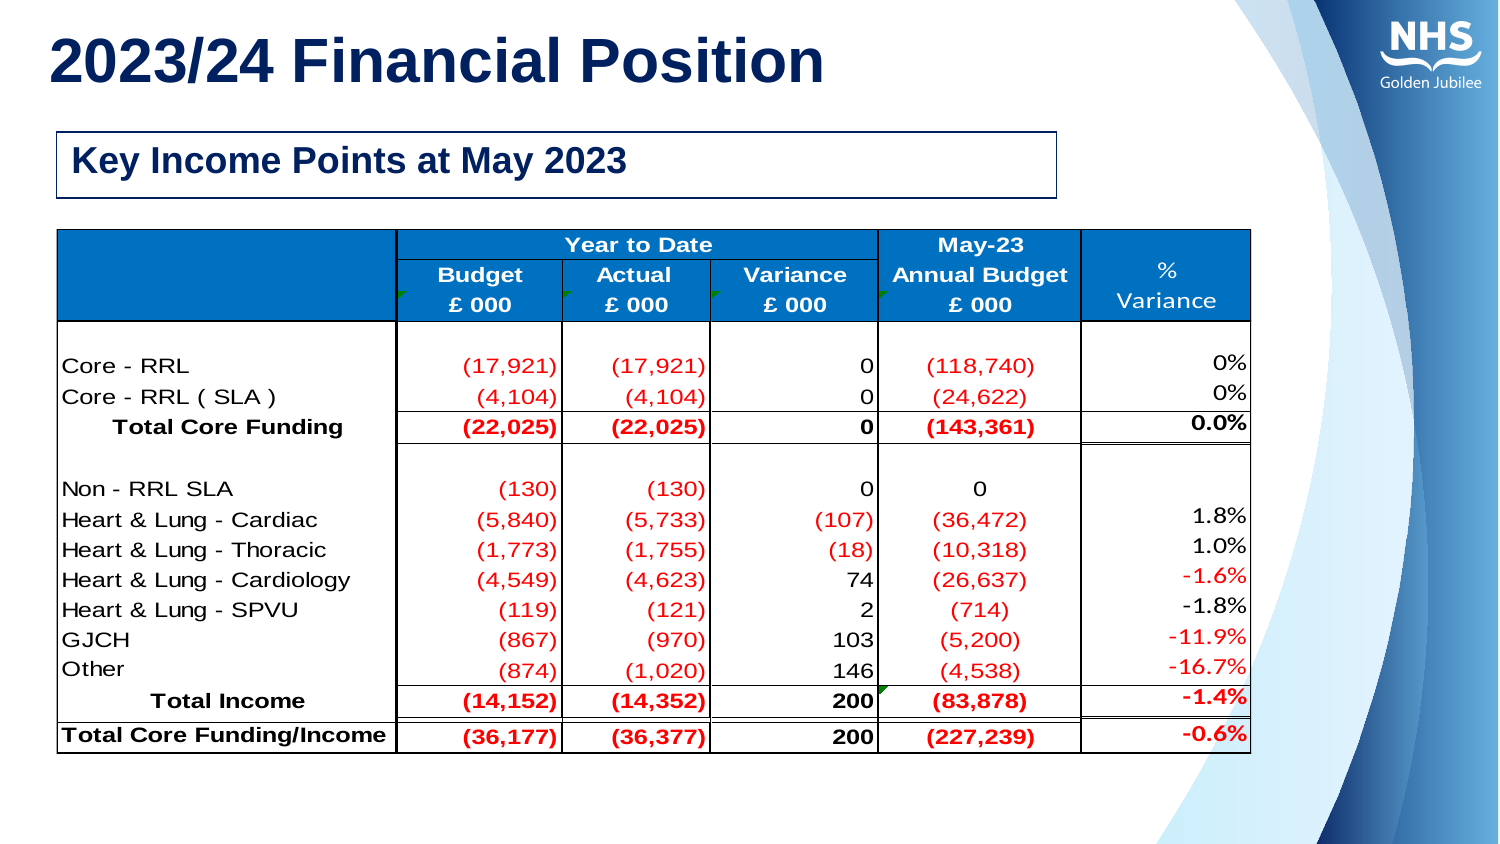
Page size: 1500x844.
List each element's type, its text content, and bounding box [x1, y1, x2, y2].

picture [1380, 21, 1482, 92]
table_header Key Income Points at May 2023 [57, 133, 1056, 197]
title 2023/24 Financial Position [49, 23, 1064, 95]
text_box [56, 229, 1325, 806]
picture [56, 228, 1253, 755]
